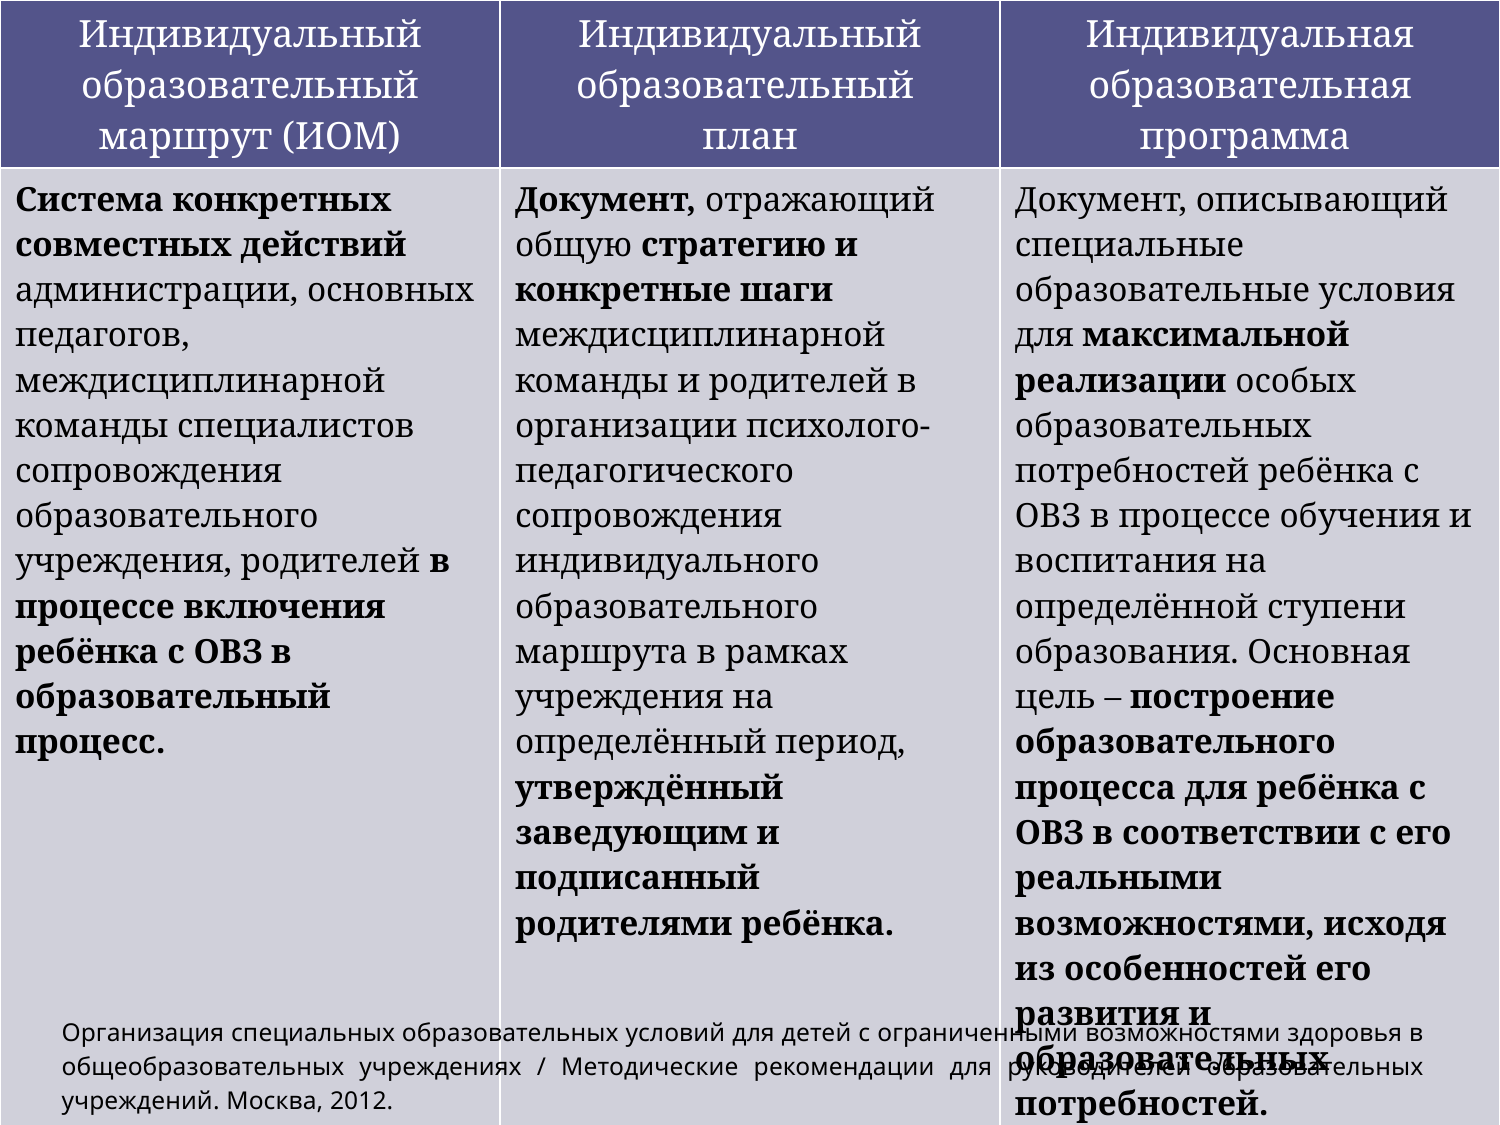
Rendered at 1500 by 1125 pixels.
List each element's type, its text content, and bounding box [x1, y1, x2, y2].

table_header Индивидуальная образовательная программа [1001, 1, 1499, 167]
table_header Индивидуальный образовательный маршрут (ИОМ) [1, 1, 499, 167]
table_cell Документ, отражающий общую стратегию и конкретные шаги междисциплинарной команды и родителей в организации психолого-педагогического сопровождения индивидуального образовательного маршрута в рамках учреждения на определённый период, утверждённый заведующим и подписанный родителями ребёнка. [501, 169, 999, 1006]
table_cell Документ, описывающий специальные образовательные условия для максимальной реализации особых образовательных потребностей ребёнка с ОВЗ в процессе обучения и воспитания на определённой ступени образования. Основная цель – построение образовательного процесса для ребёнка с ОВЗ в соответствии с его реальными возможностями, исходя из особенностей его развития и образовательных потребностей. [1001, 169, 1499, 1125]
table_header Индивидуальный образовательный план [501, 1, 999, 167]
table_cell Система конкретных совместных действий администрации, основных педагогов, междисциплинарной команды специалистов сопровождения образовательного учреждения, родителей в процессе включения ребёнка с ОВЗ в образовательный процесс. [1, 169, 499, 1125]
text_box Организация специальных образовательных условий для детей с ограниченными возможностями здоровья в общеобразовательных учреждениях / Методические рекомендации для руководителей образовательных учреждений. Москва, 2012. [46, 1006, 1441, 1125]
